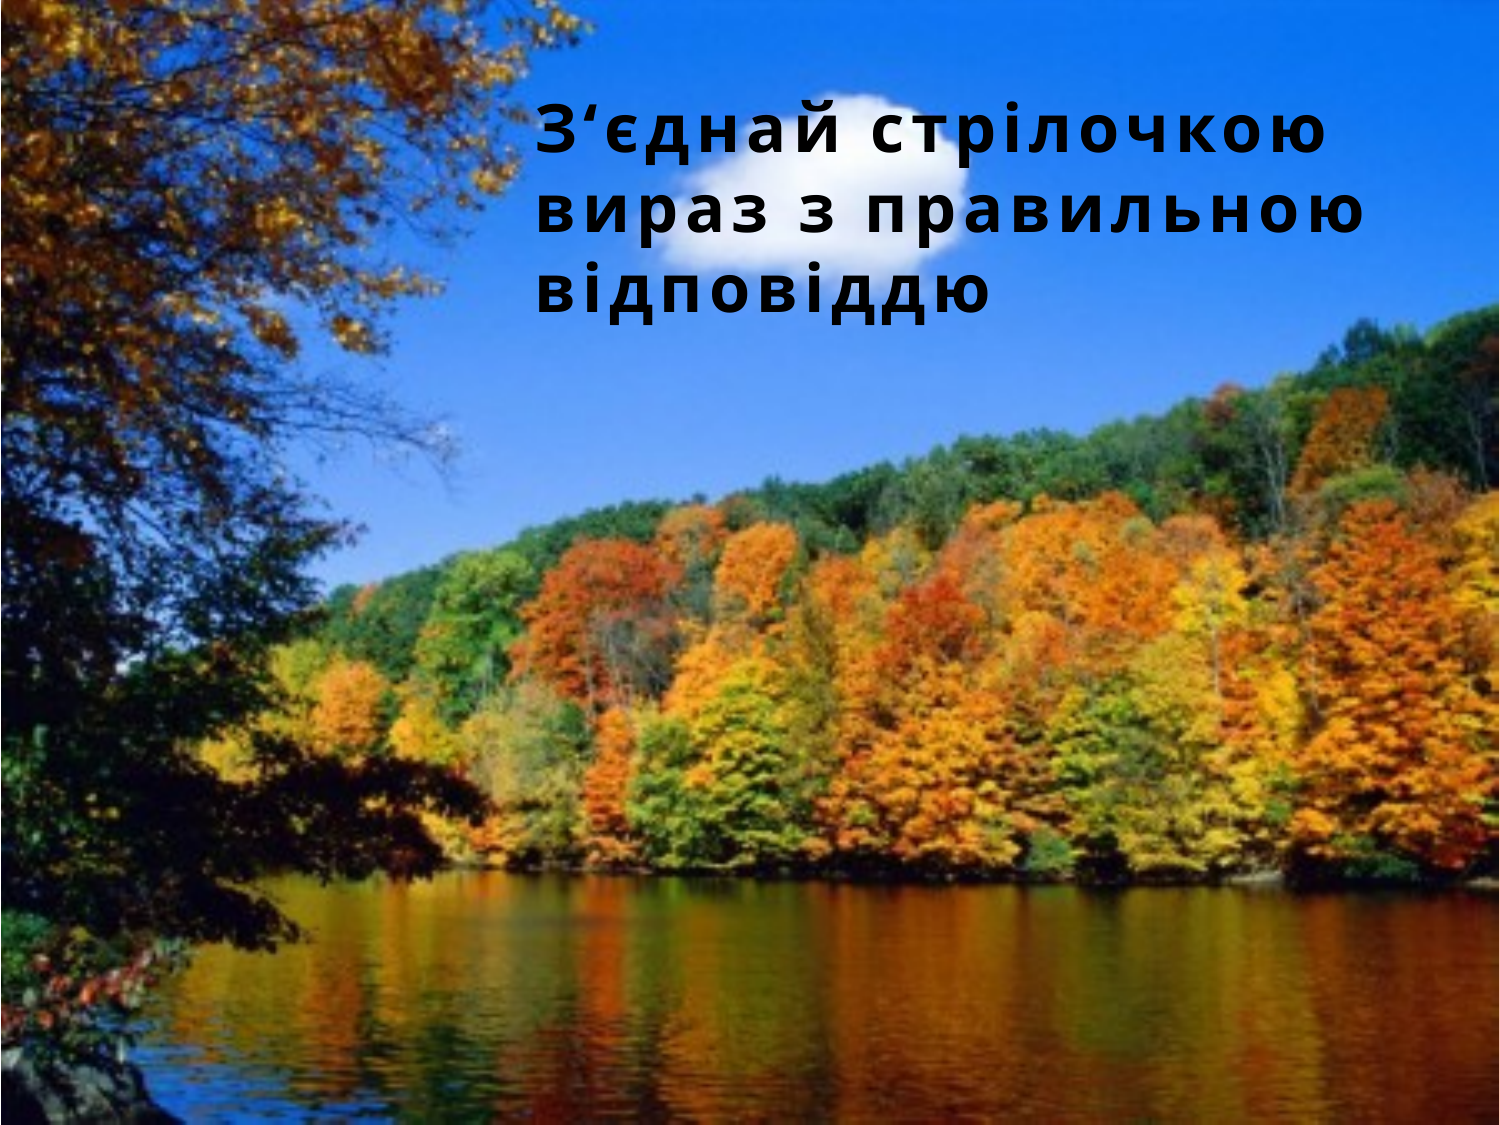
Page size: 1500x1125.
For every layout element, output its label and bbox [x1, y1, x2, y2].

list [0, 0, 1500, 1125]
